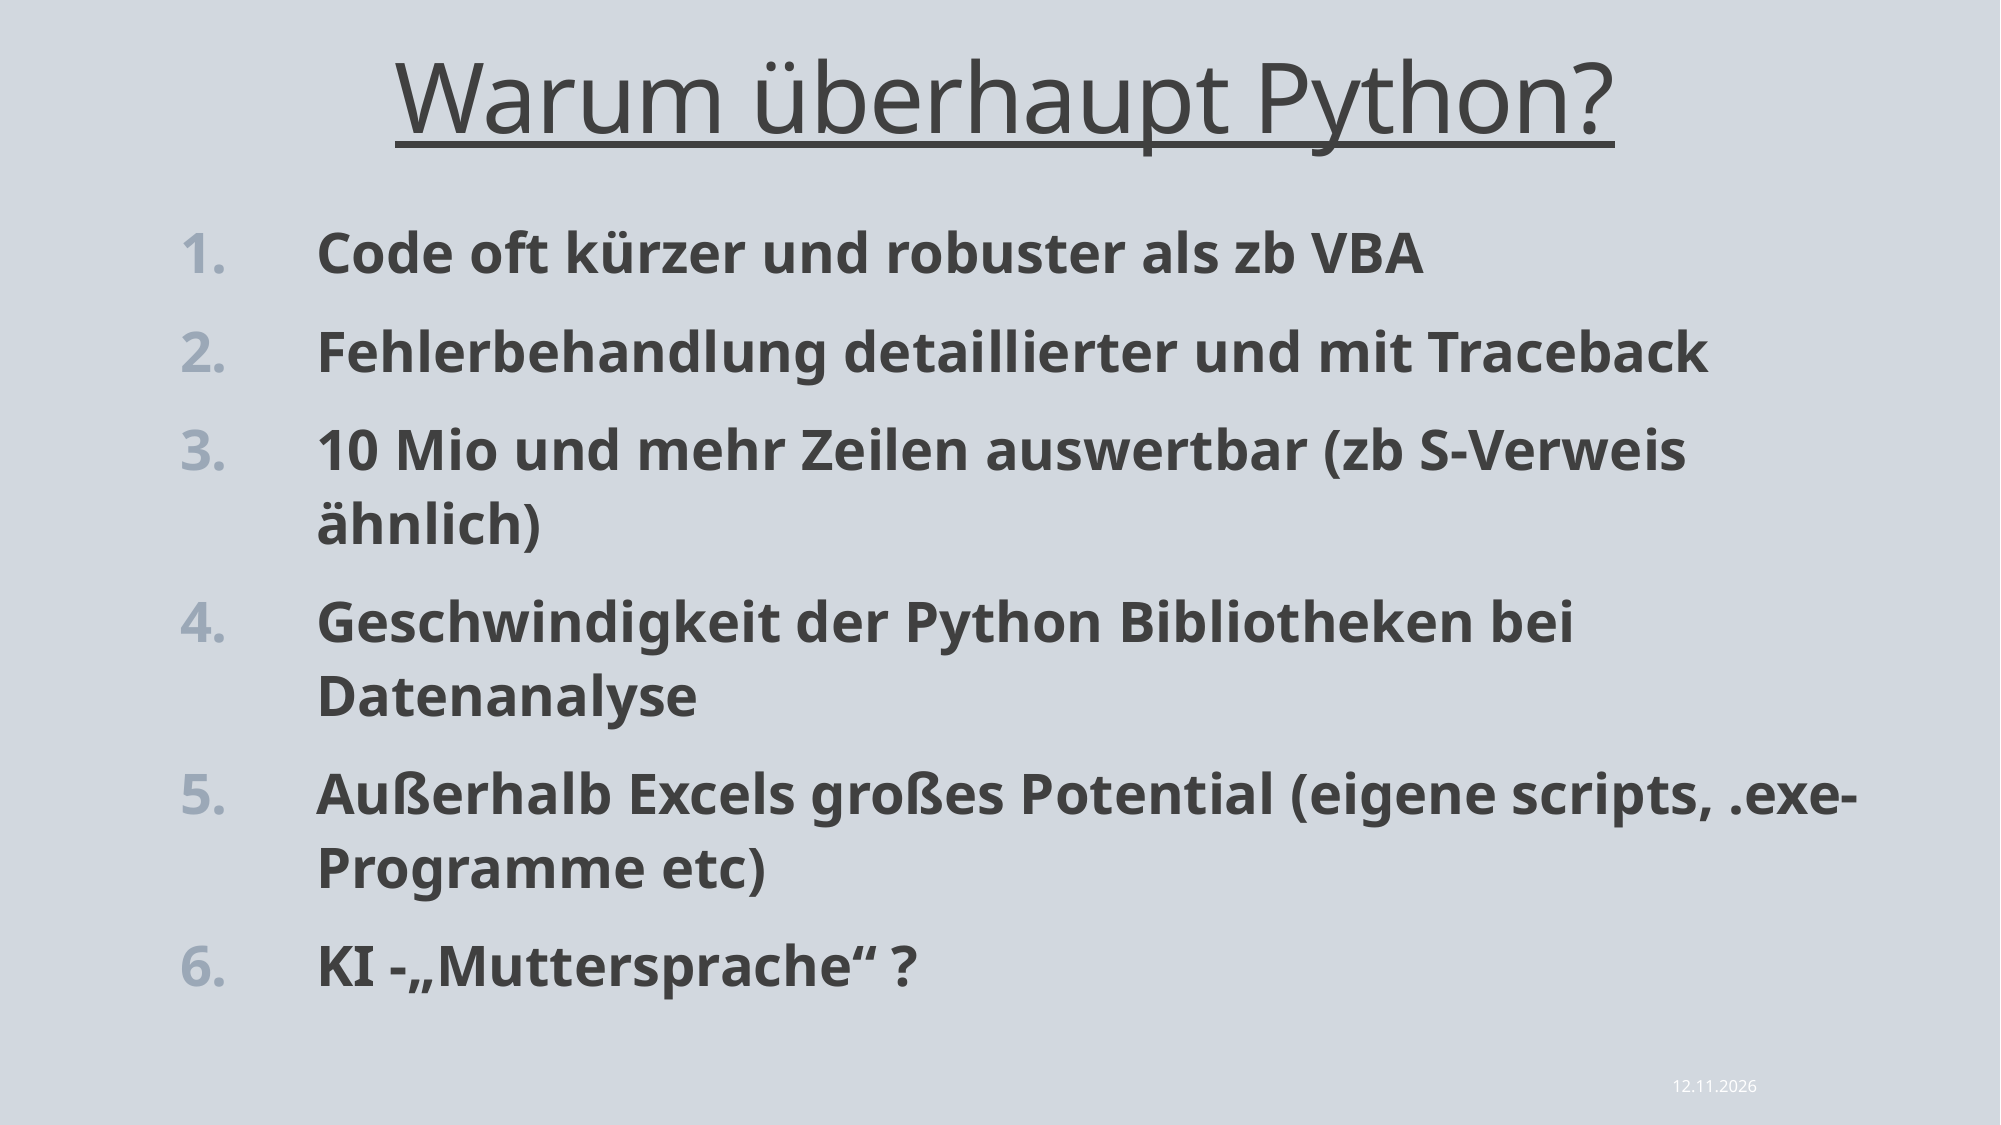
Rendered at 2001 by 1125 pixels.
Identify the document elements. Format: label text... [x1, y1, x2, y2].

title Warum überhaupt Python? [180, 39, 1830, 163]
list Code oft kürzer und robuster als zb VBA Fehlerbehandlung detaillierter und mit Traceback 10 Mio und mehr Zeilen auswertbar (zb S-Verweis ähnlich) Geschwindigkeit der Python Bibliotheken bei Datenanalyse Außerhalb Excels großes Potential (eigene scripts, .exe- Programme etc) KI -„Muttersprache“ ? [180, 203, 1908, 1014]
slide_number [1348, 1057, 1773, 1118]
